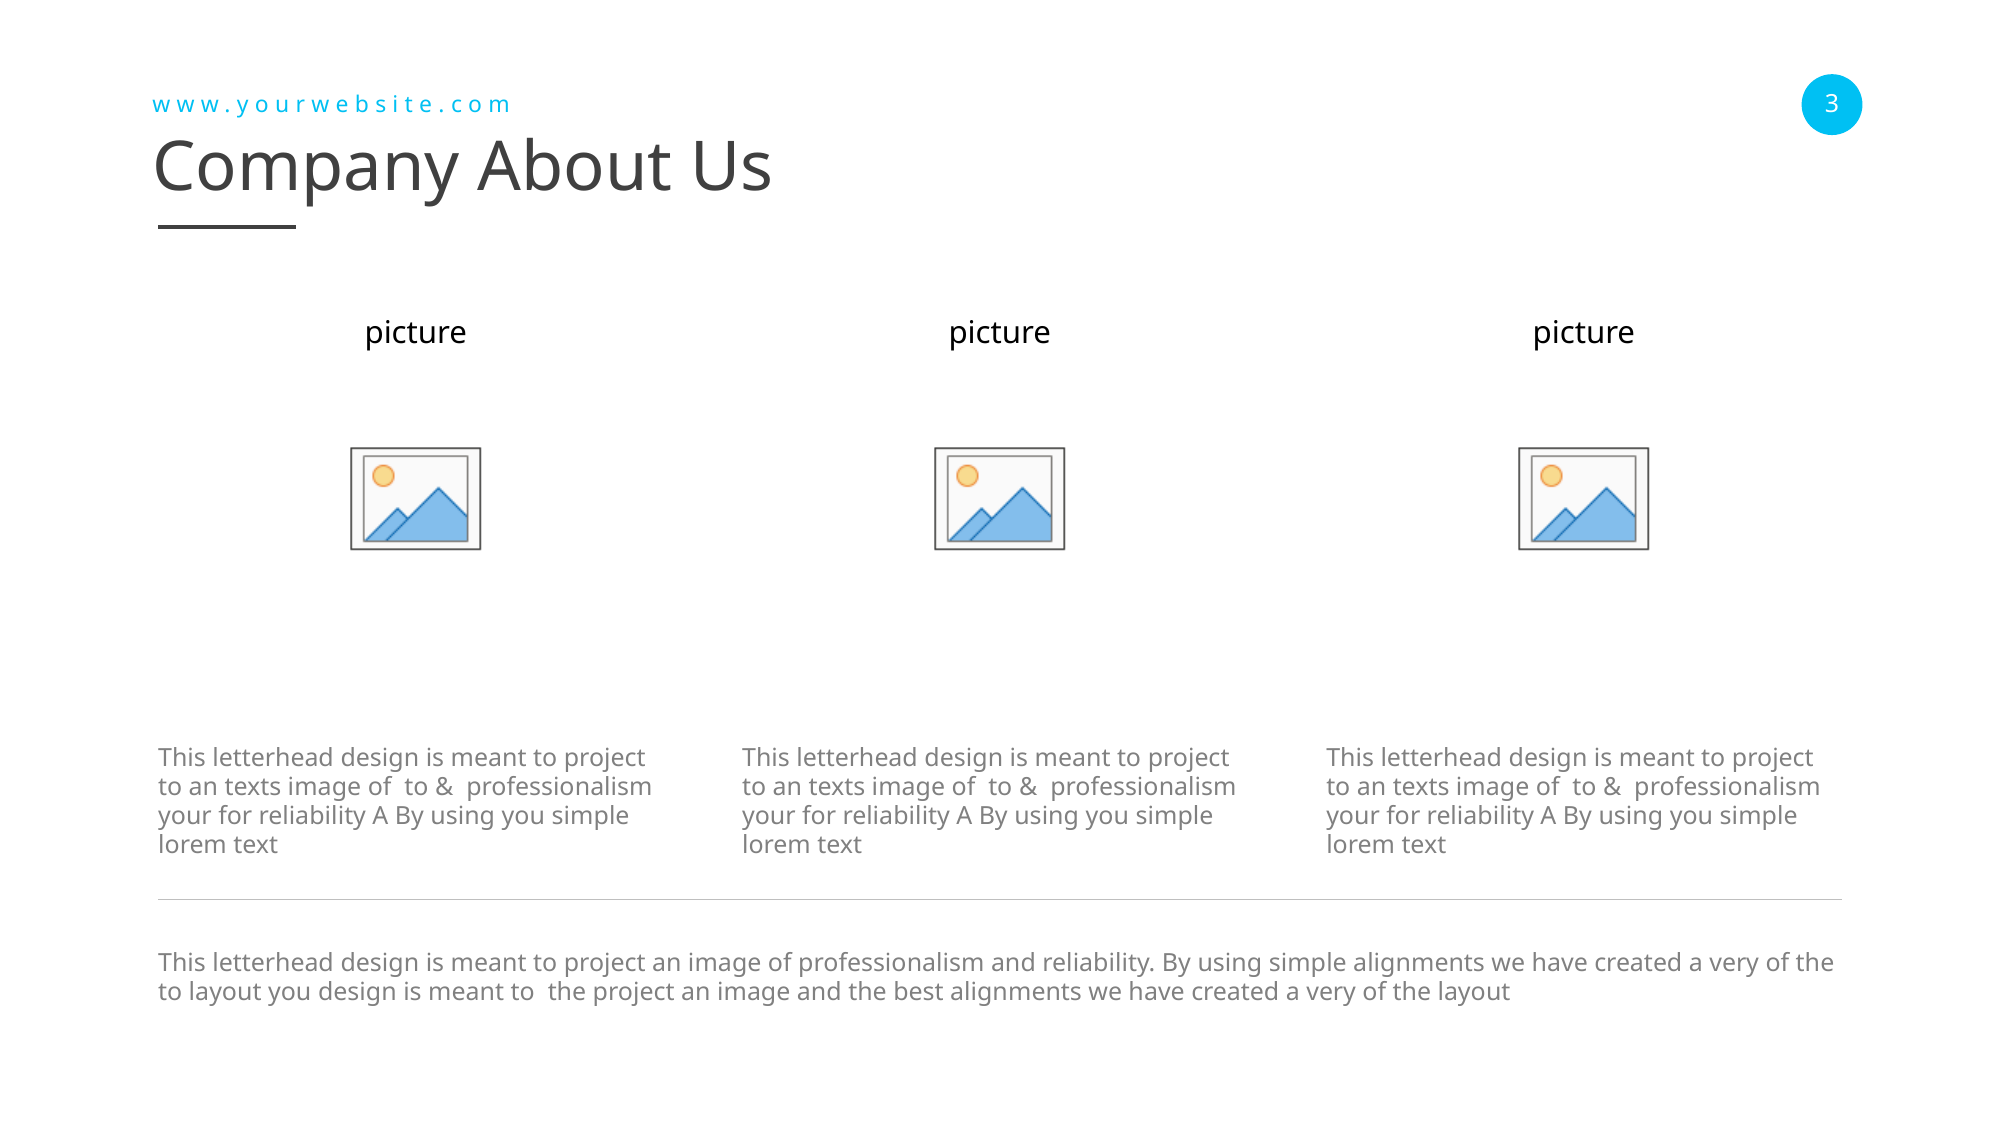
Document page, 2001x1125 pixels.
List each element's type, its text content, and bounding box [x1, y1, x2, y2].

footer www.yourwebsite.com [137, 75, 584, 136]
slide_number 3 [1798, 74, 1866, 135]
picture [158, 304, 674, 693]
text_box This letterhead design is meant to project to an texts image of to & professionalism your for reliability A By using you simple lorem text [742, 736, 1258, 864]
text_box This letterhead design is meant to project to an texts image of to & professionalism your for reliability A By using you simple lorem text [1326, 736, 1842, 864]
picture [742, 304, 1258, 693]
text_box This letterhead design is meant to project an image of professionalism and reliability. By using simple alignments we have created a very of the to layout you design is meant to the project an image and the best alignments we have created a very of the layout [158, 940, 1842, 1012]
text_box This letterhead design is meant to project to an texts image of to & professionalism your for reliability A By using you simple lorem text [158, 736, 674, 864]
title Company About Us [137, 112, 1863, 225]
picture [1326, 304, 1842, 693]
